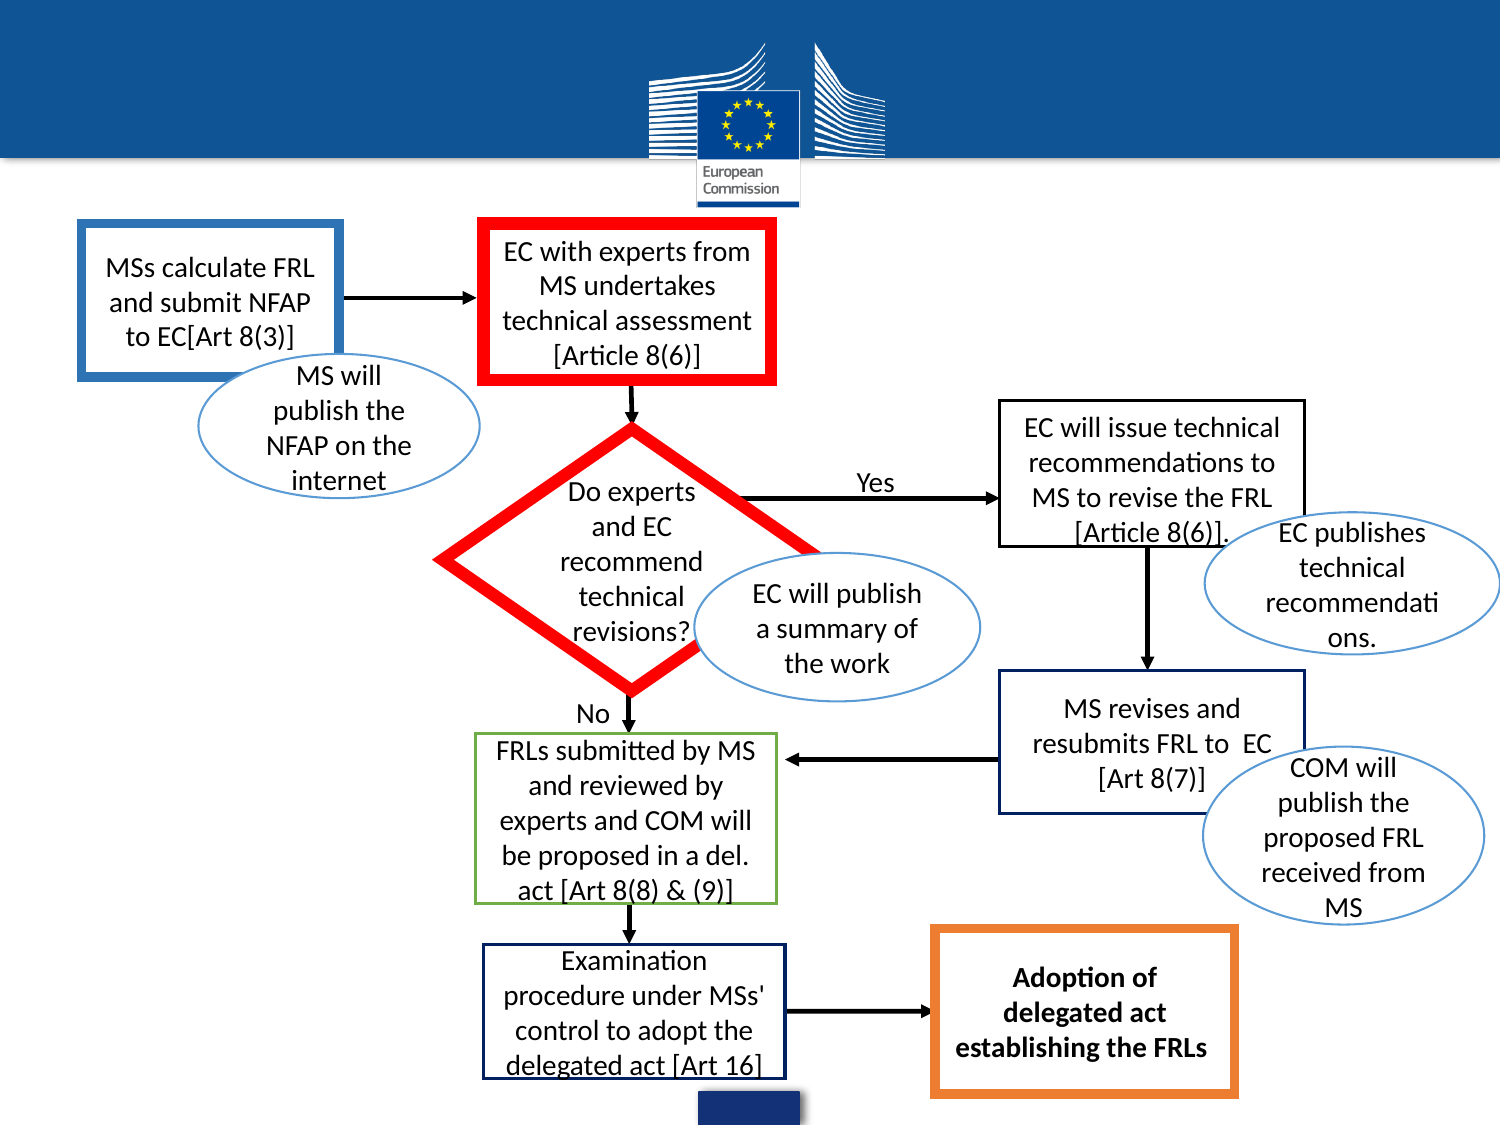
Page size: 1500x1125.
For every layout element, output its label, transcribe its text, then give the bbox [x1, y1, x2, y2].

text_box EC publishes technical recommendations. [1204, 512, 1500, 655]
text_box MSs calculate FRL and submit NFAP to EC[Art 8(3)] [81, 223, 339, 377]
text_box No [560, 686, 625, 728]
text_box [628, 298, 633, 427]
text_box FRLs submitted by MS and reviewed by experts and COM will be proposed in a del. act [Art 8(8) & (9)] [475, 733, 777, 904]
text_box Examination procedure under MSs' control to adopt the delegated act [Art 16] [483, 944, 785, 1079]
text_box MS will publish the NFAP on the internet [198, 353, 480, 499]
text_box EC with experts from MS undertakes technical assessment [Article 8(6)] [483, 223, 771, 380]
text_box EC will issue technical recommendations to MS to revise the FRL [Article 8(6)]. [999, 400, 1305, 547]
text_box Do experts and EC recommend technical revisions? [442, 430, 813, 686]
text_box MS revises and resubmits FRL to EC [Art 8(7)] [999, 670, 1305, 814]
text_box COM will publish the proposed FRL received from MS [1203, 746, 1485, 925]
text_box EC will publish a summary of the work [694, 552, 981, 702]
picture [649, 42, 885, 208]
text_box Adoption of delegated act establishing the FRLs [935, 928, 1235, 1094]
text_box Yes [841, 456, 916, 490]
